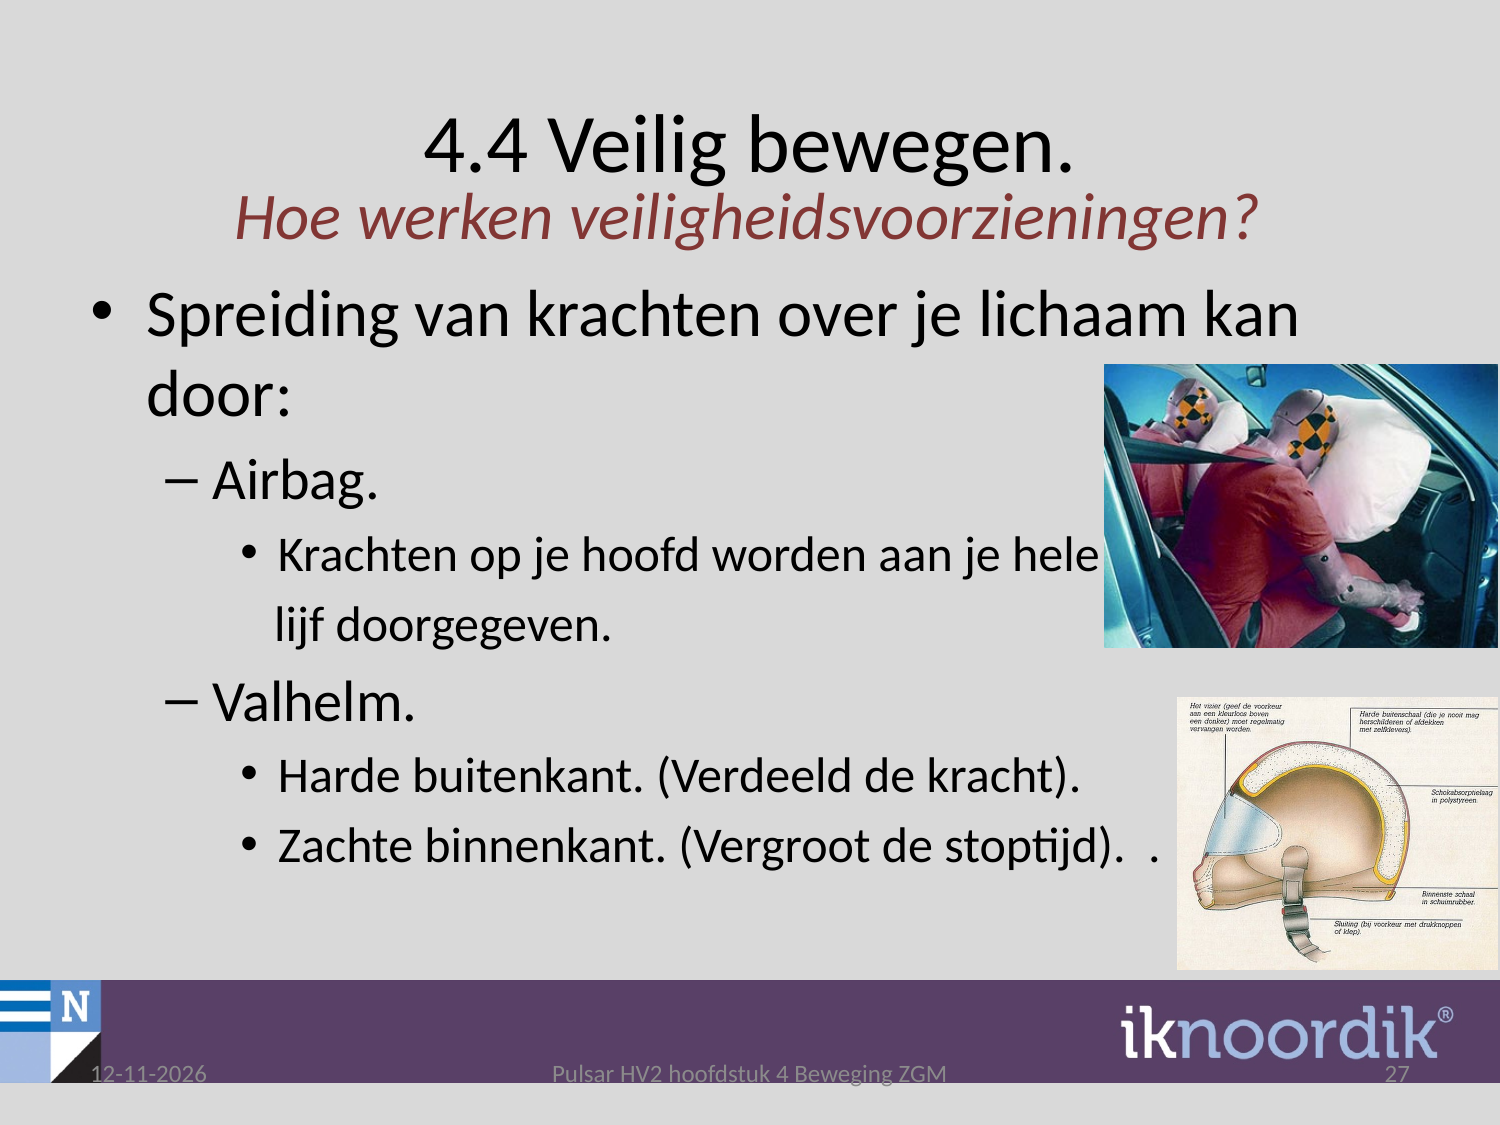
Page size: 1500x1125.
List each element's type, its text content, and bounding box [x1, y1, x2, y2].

picture [0, 980, 1500, 1083]
picture [1104, 363, 1498, 648]
footer Pulsar HV2 hoofdstuk 4 Beweging ZGM [512, 1042, 988, 1103]
slide_number 27 [1074, 1042, 1425, 1103]
text_box Hoe werken veiligheidsvoorzieningen? [219, 166, 1281, 261]
picture [1177, 697, 1499, 970]
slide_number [75, 1042, 425, 1103]
title 4.4 Veilig bewegen. [74, 44, 1426, 233]
list Spreiding van krachten over je lichaam kan door: Airbag. Krachten op je hoofd worden aan je hele lijf doorgegeven. Valhelm. Harde buitenkant. (Verdeeld de kracht). Zachte binnenkant. (Vergroot de stoptijd). . [75, 261, 1426, 1005]
